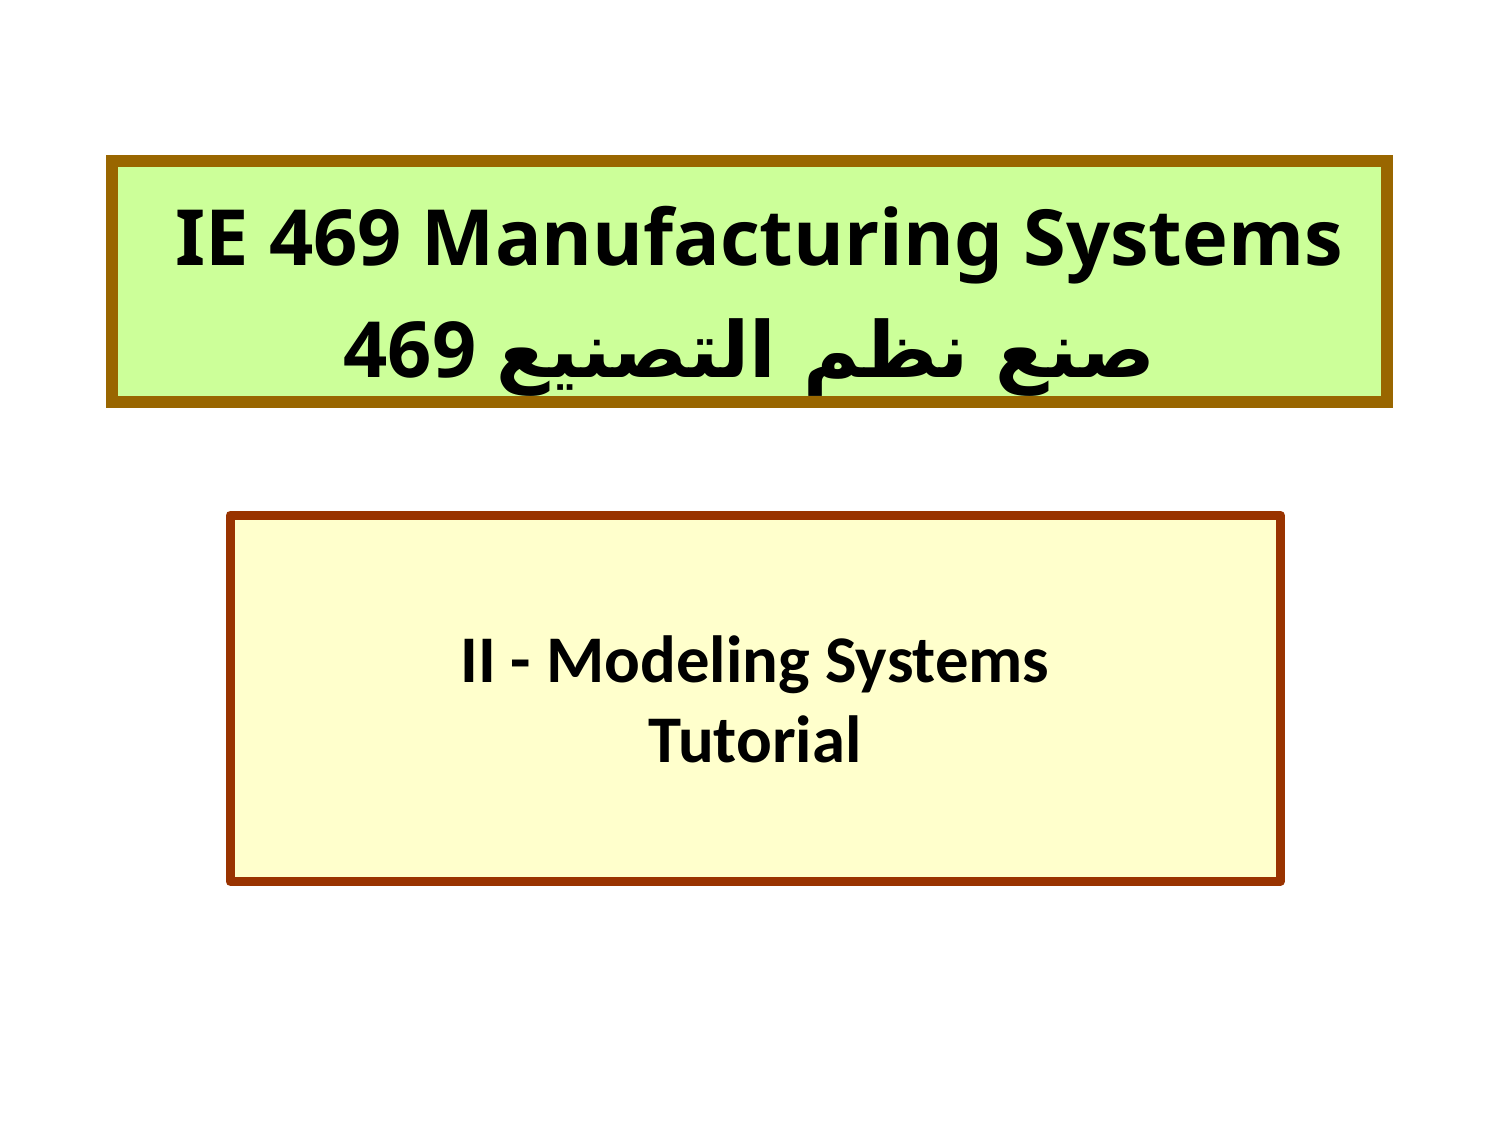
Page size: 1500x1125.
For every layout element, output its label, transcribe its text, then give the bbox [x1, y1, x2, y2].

subtitle II - Modeling Systems Tutorial [230, 515, 1281, 882]
title IE 469 Manufacturing Systems 469 صنع نظم التصنيع [112, 160, 1388, 402]
